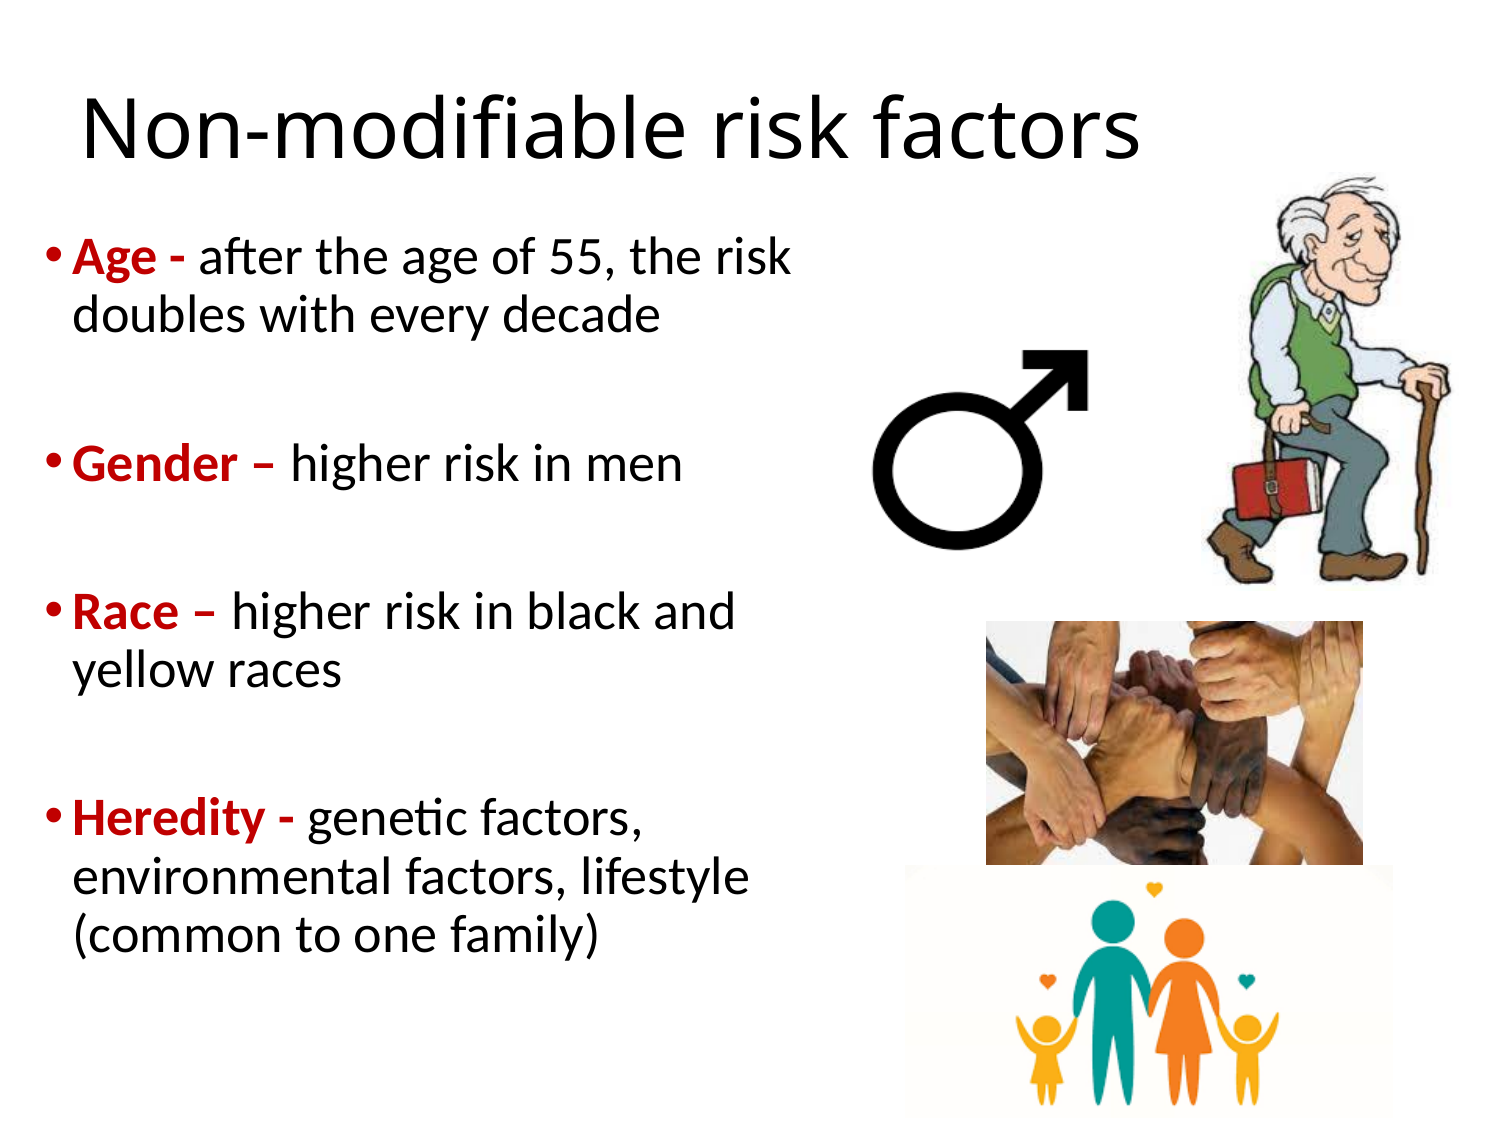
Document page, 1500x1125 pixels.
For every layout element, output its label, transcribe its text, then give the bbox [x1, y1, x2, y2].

picture [1200, 172, 1459, 591]
title Non-modifiable risk factors [64, 59, 1459, 278]
picture [820, 297, 1127, 582]
picture [905, 621, 1393, 1118]
list Age - after the age of 55, the risk doubles with every decade Gender – higher risk in men Race – higher risk in black and yellow races Heredity - genetic factors, environmental factors, lifestyle (common to one family) [29, 220, 839, 1106]
